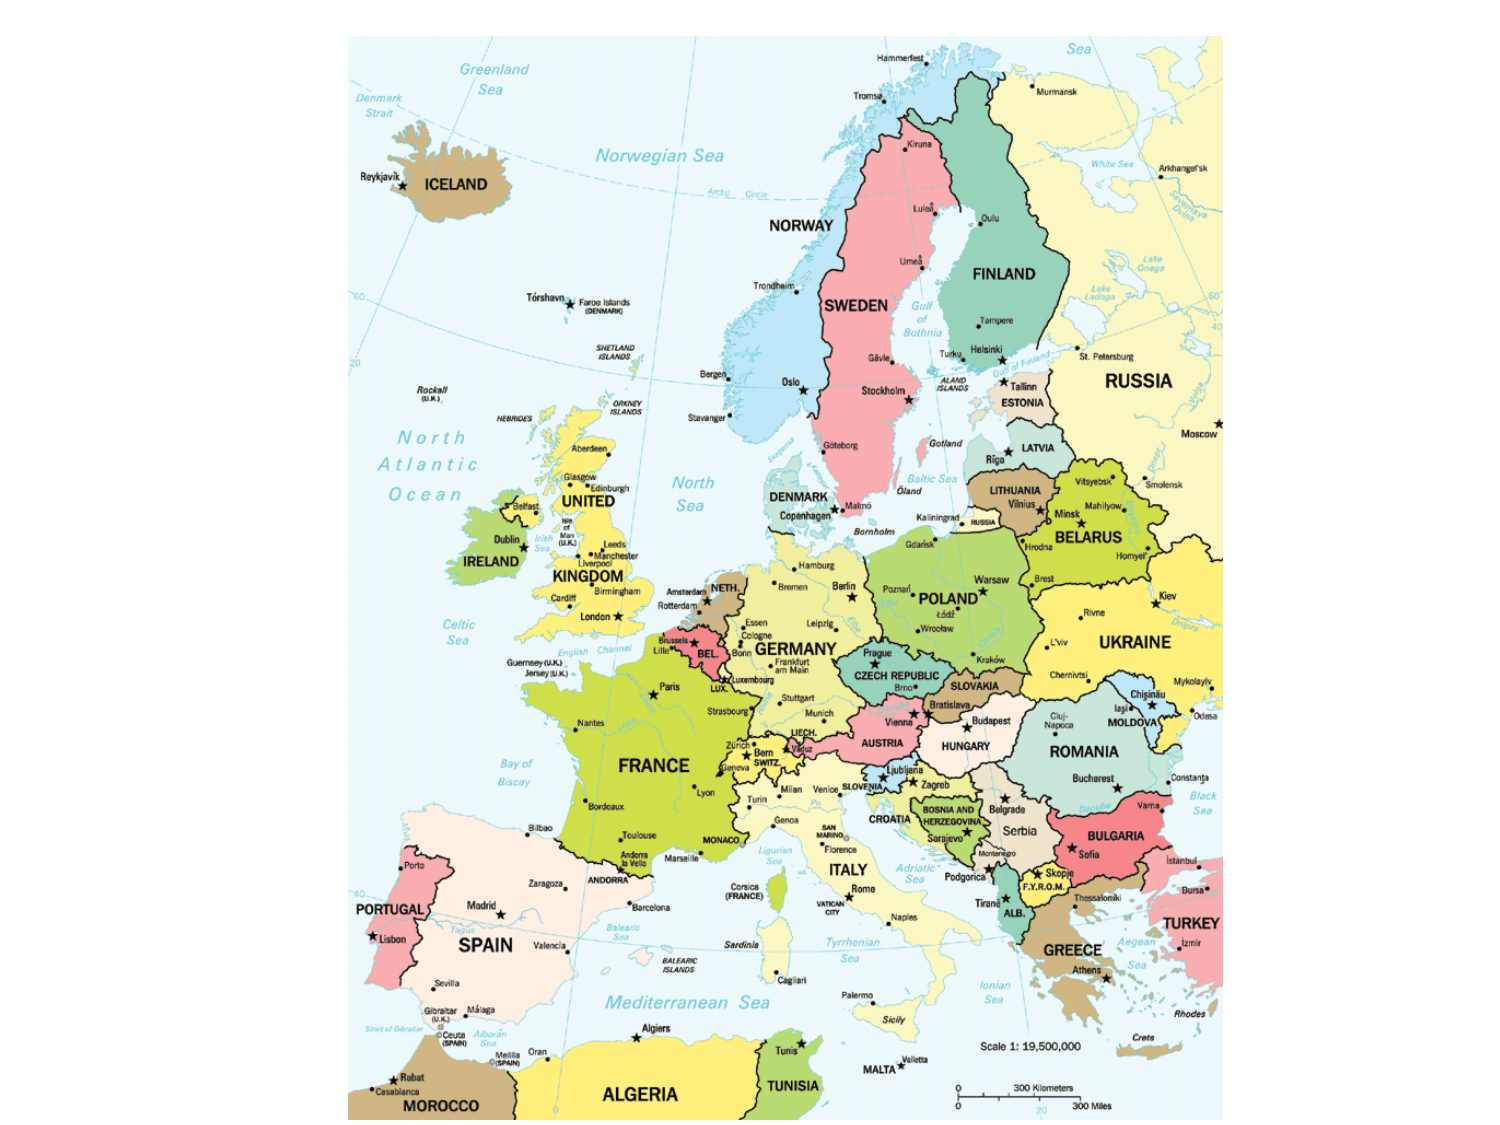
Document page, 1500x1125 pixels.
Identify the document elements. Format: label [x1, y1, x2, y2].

picture [348, 36, 1223, 1120]
